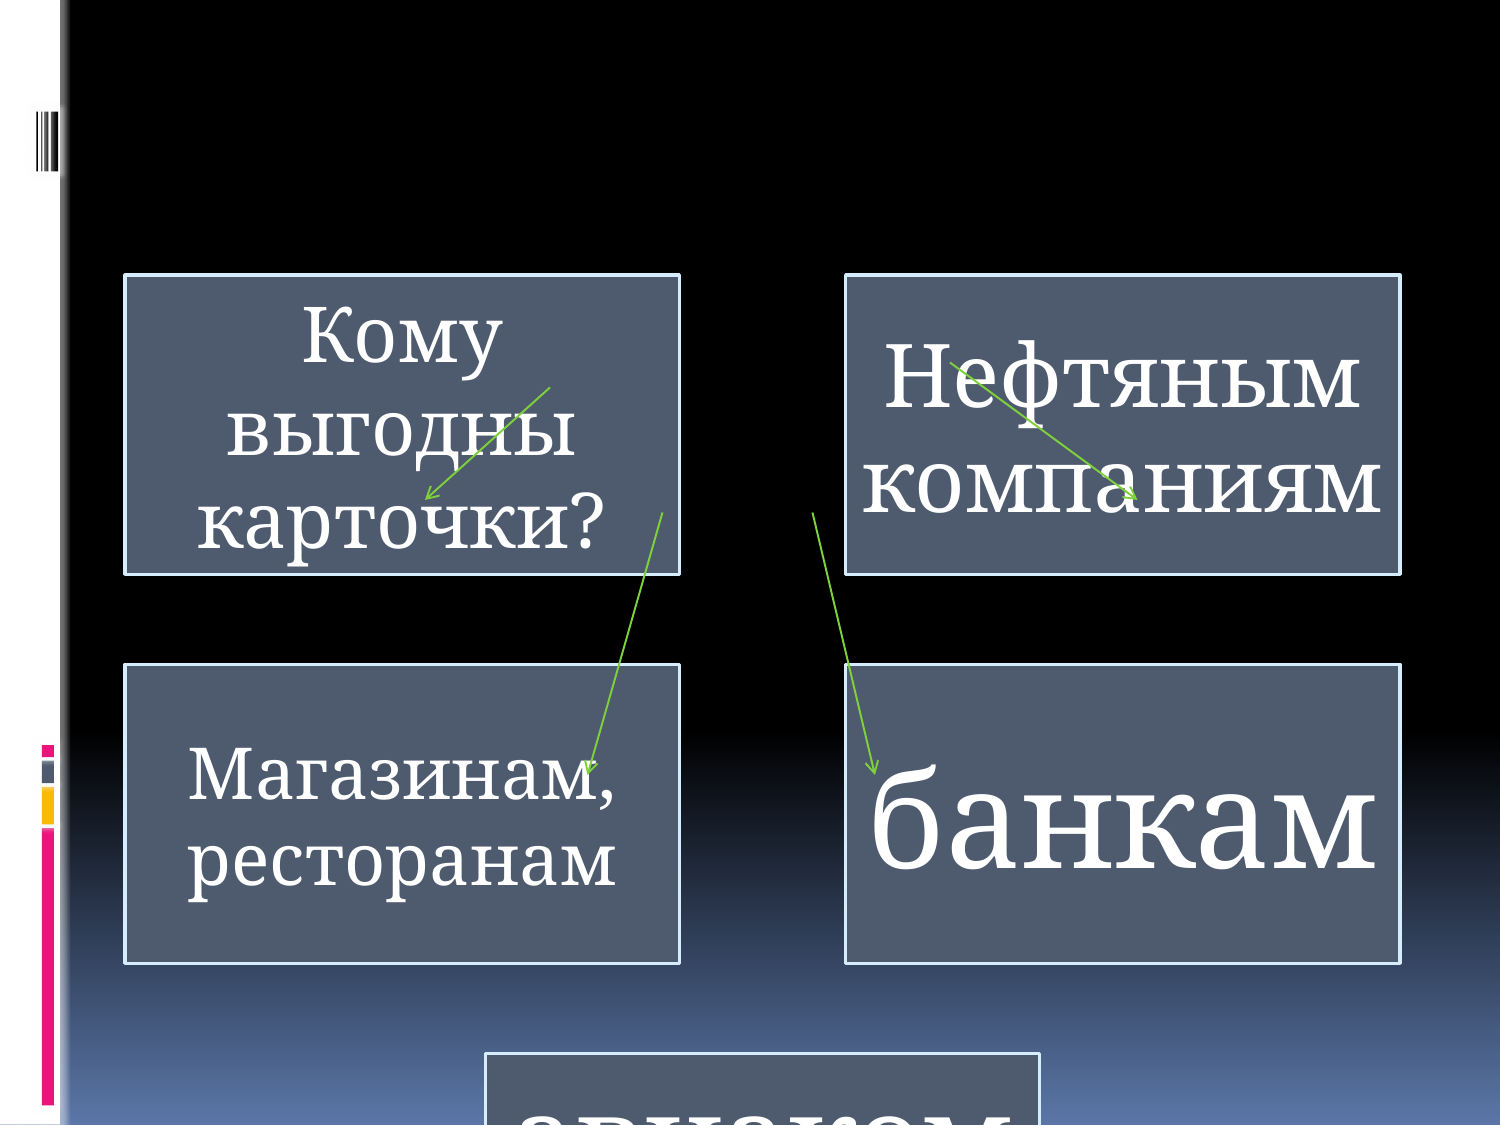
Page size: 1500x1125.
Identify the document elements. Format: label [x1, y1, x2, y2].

text_box [949, 361, 1138, 501]
text_box [424, 387, 551, 501]
text_box [712, 611, 976, 676]
text_box [493, 605, 706, 682]
list [124, 274, 1401, 1026]
